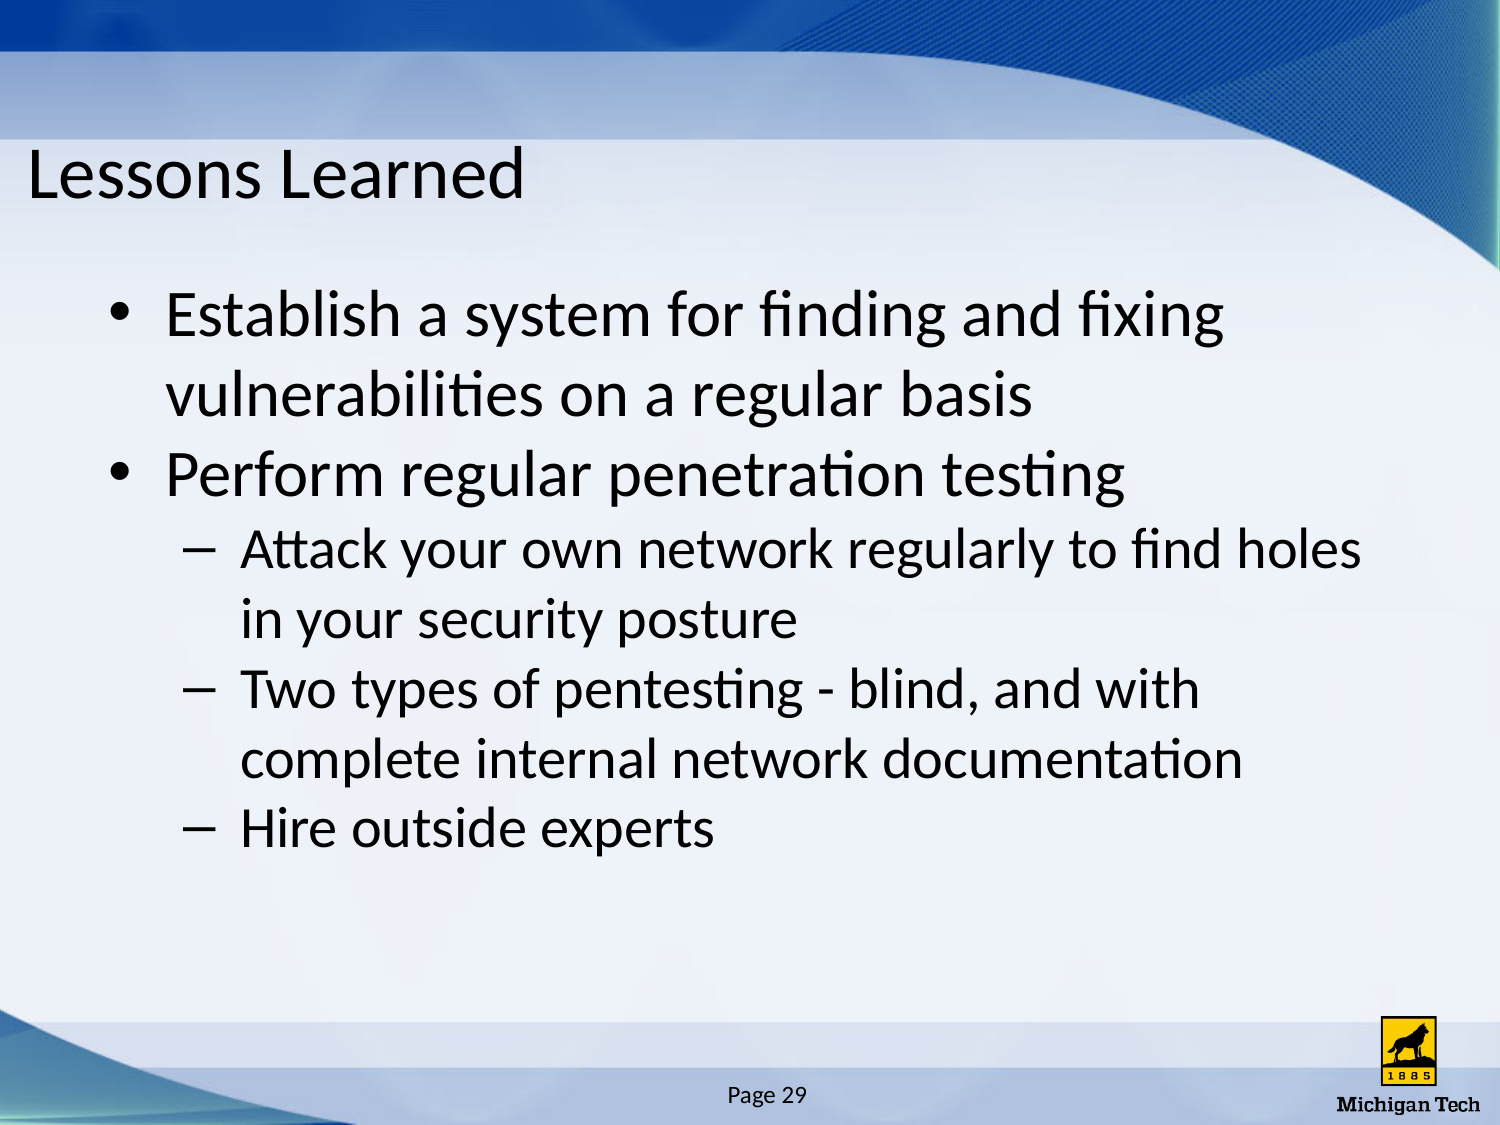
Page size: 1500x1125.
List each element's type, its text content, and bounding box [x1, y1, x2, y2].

title Lessons Learned [12, 75, 1263, 263]
list Establish a system for finding and fixing vulnerabilities on a regular basis Perform regular penetration testing Attack your own network regularly to find holes in your security posture Two types of pentesting - blind, and with complete internal network documentation Hire outside experts [75, 262, 1425, 1063]
picture [0, 0, 1500, 1125]
